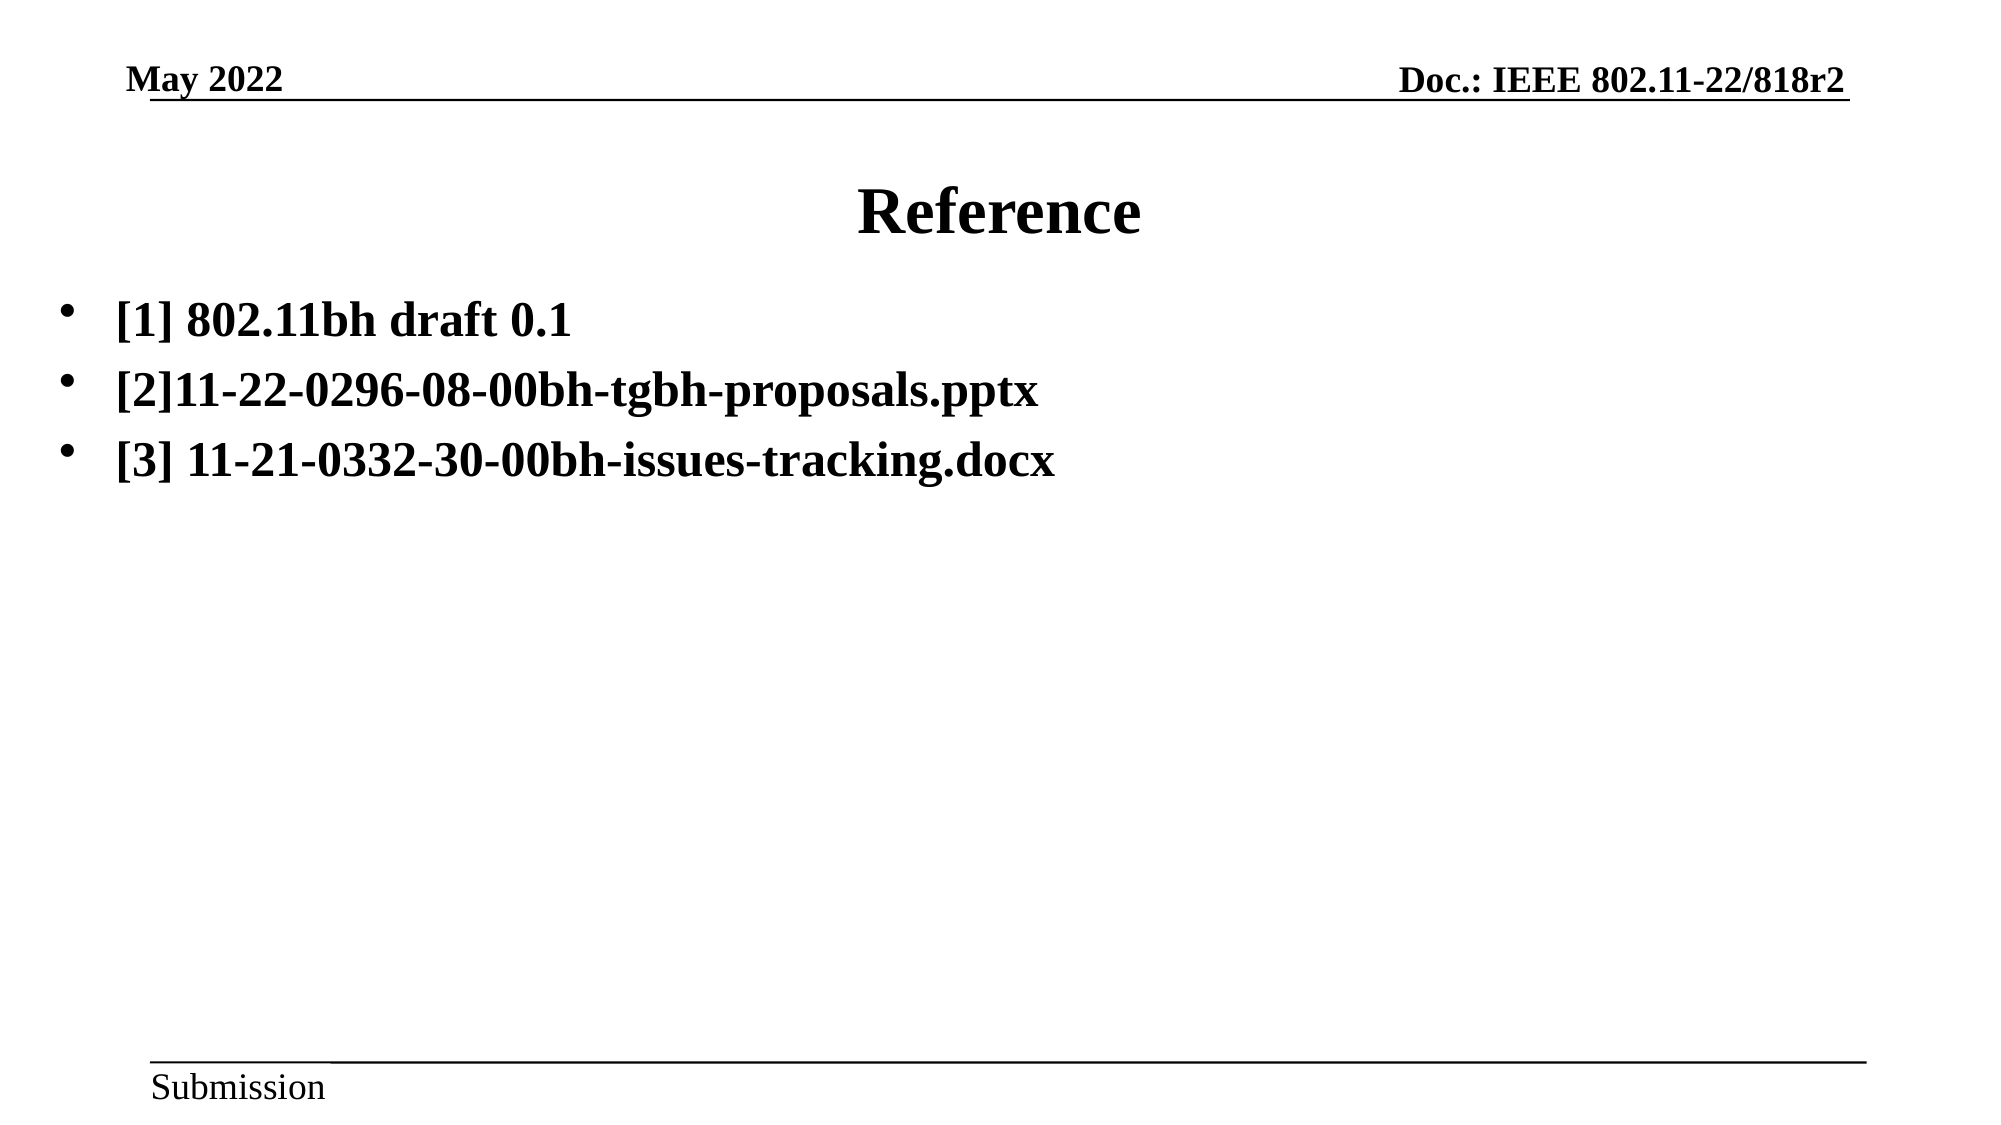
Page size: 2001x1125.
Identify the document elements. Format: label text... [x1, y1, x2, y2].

list [1] 802.11bh draft 0.1 [2]11-22-0296-08-00bh-tgbh-proposals.pptx [3] 11-21-0332-30-00bh-issues-tracking.docx [43, 279, 1928, 1125]
title Reference [137, 133, 1863, 279]
